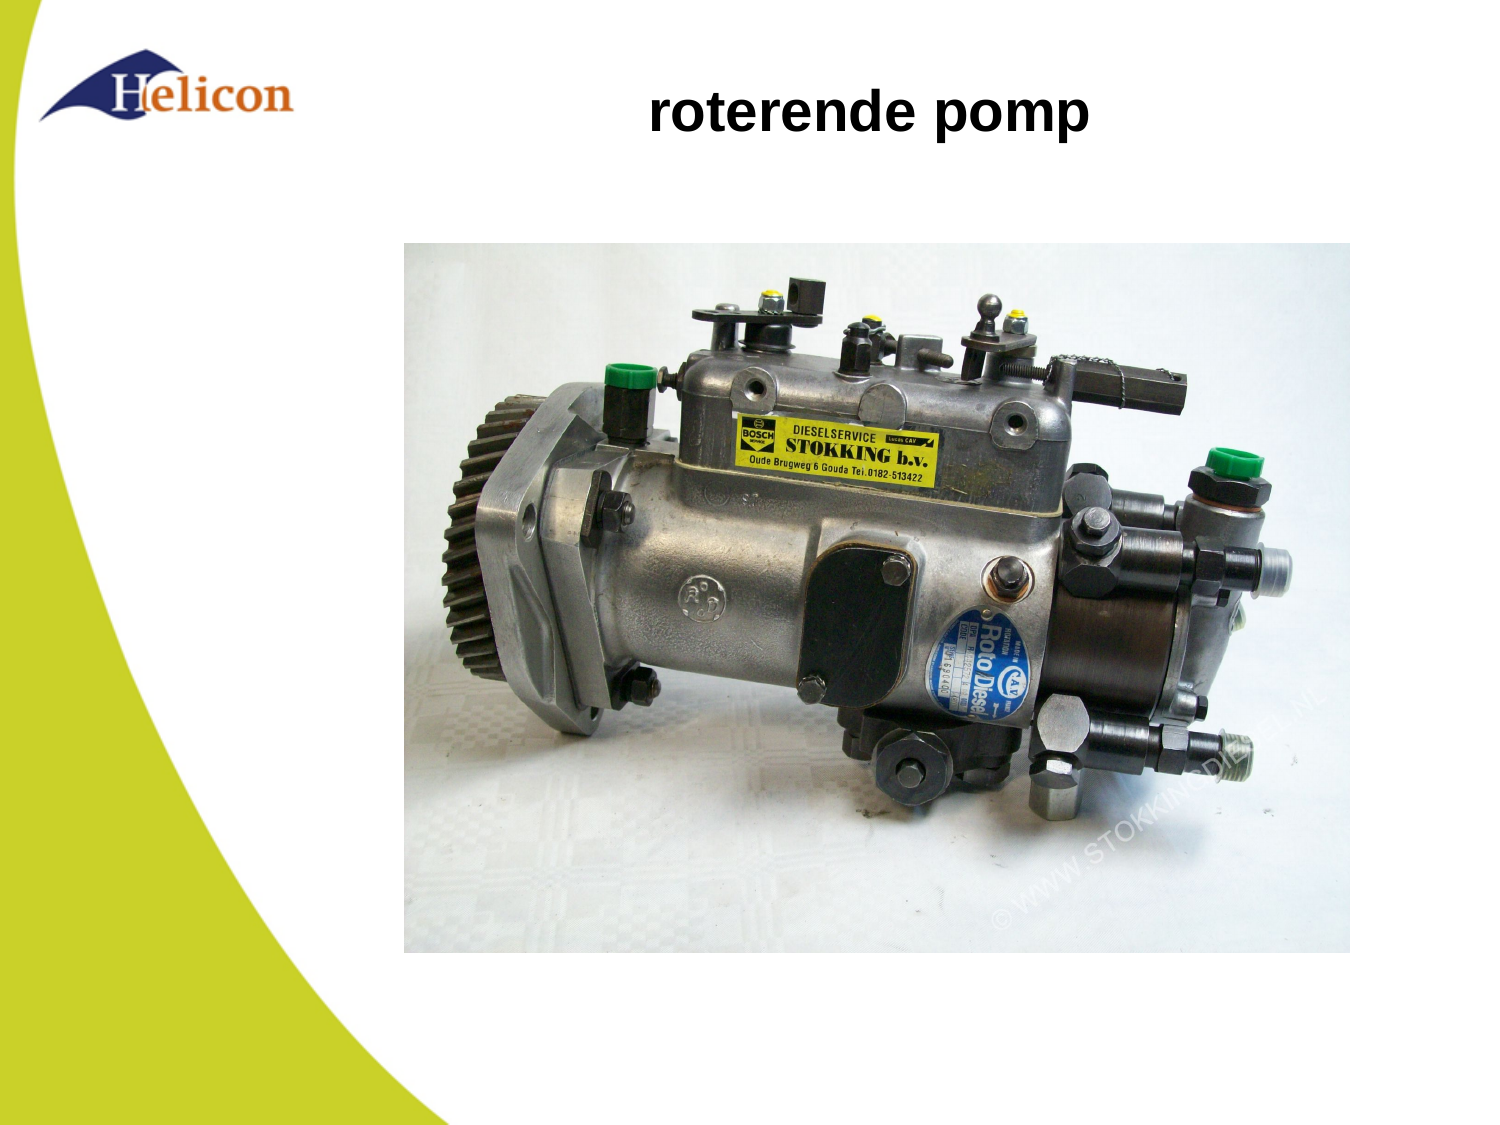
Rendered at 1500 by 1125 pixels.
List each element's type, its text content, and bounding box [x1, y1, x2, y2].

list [404, 243, 1350, 953]
title roterende pomp [324, 54, 1415, 161]
picture [0, 0, 1500, 1125]
